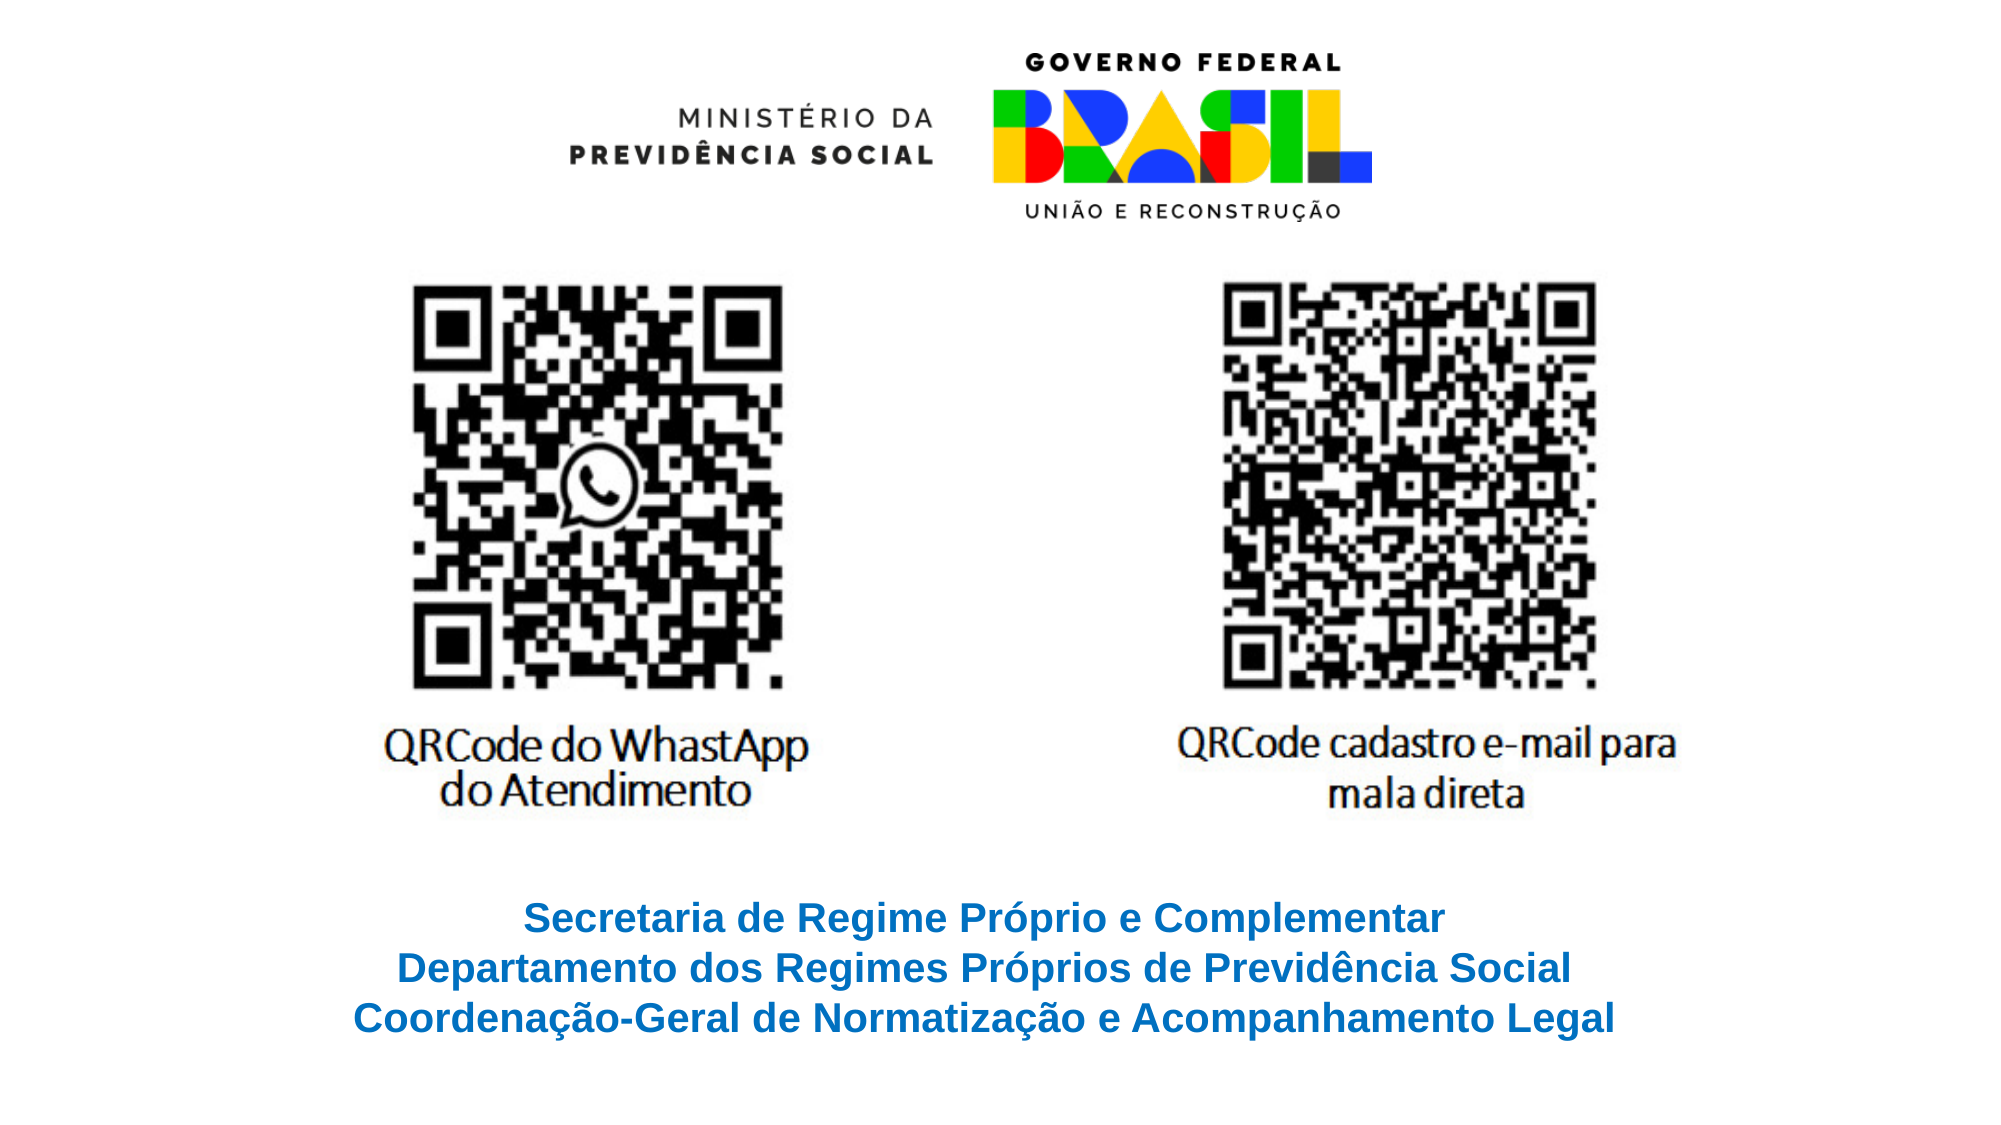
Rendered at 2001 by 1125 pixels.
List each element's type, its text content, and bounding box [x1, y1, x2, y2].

text_box Secretaria de Regime Próprio e Complementar Departamento dos Regimes Próprios de Previdência Social Coordenação-Geral de Normatização e Acompanhamento Legal [214, 883, 1770, 1049]
picture [258, 53, 1741, 862]
